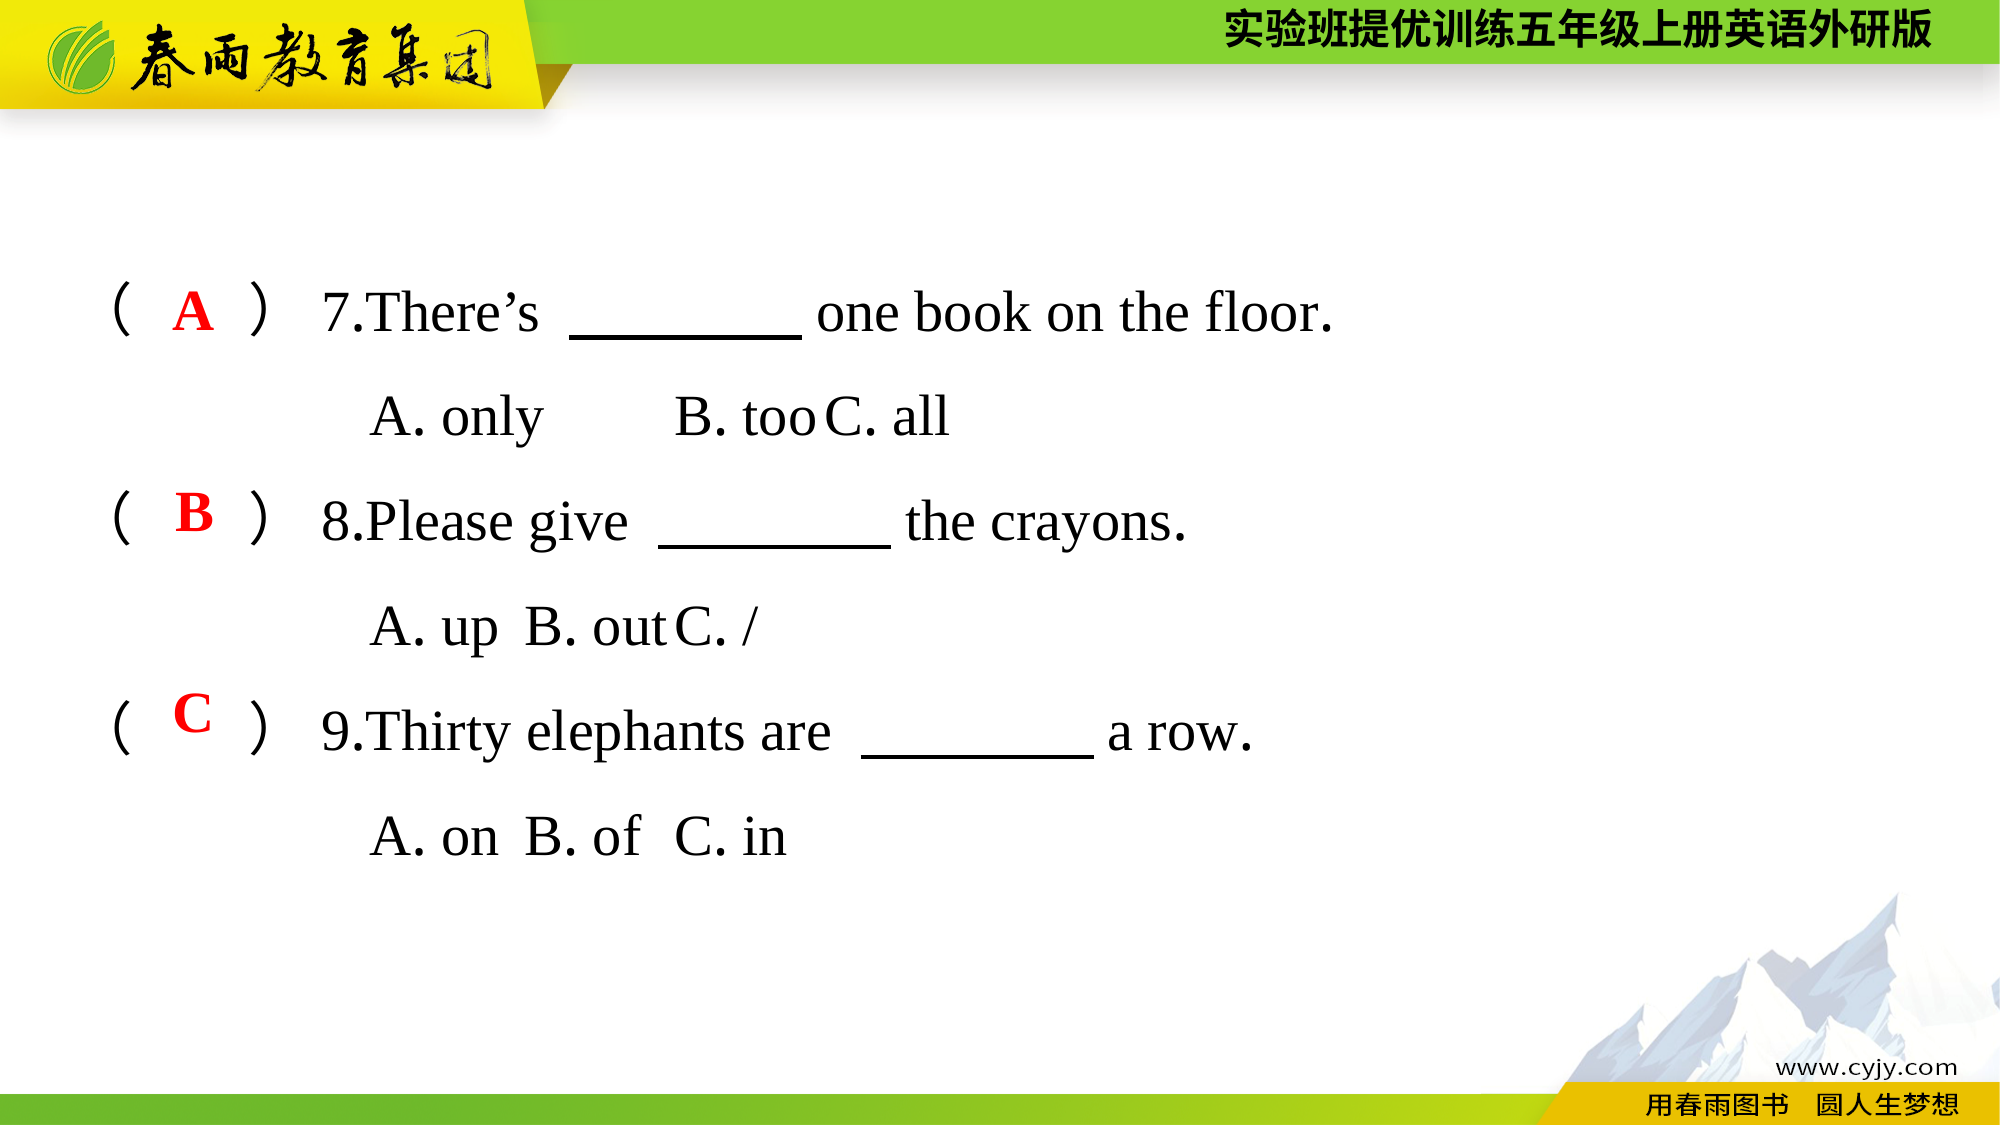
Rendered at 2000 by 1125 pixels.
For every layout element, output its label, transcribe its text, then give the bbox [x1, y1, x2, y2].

text_box A [157, 230, 230, 350]
picture [0, 0, 2000, 1125]
text_box C [157, 666, 230, 751]
list （ ）7.There’s one book on the floor. A. only B. too C. all （ ）8.Please give the crayons. A. up B. out C. / （ ）9.Thirty elephants are a row. A. on B. of C. in [59, 230, 1944, 882]
text_box B [160, 465, 230, 551]
